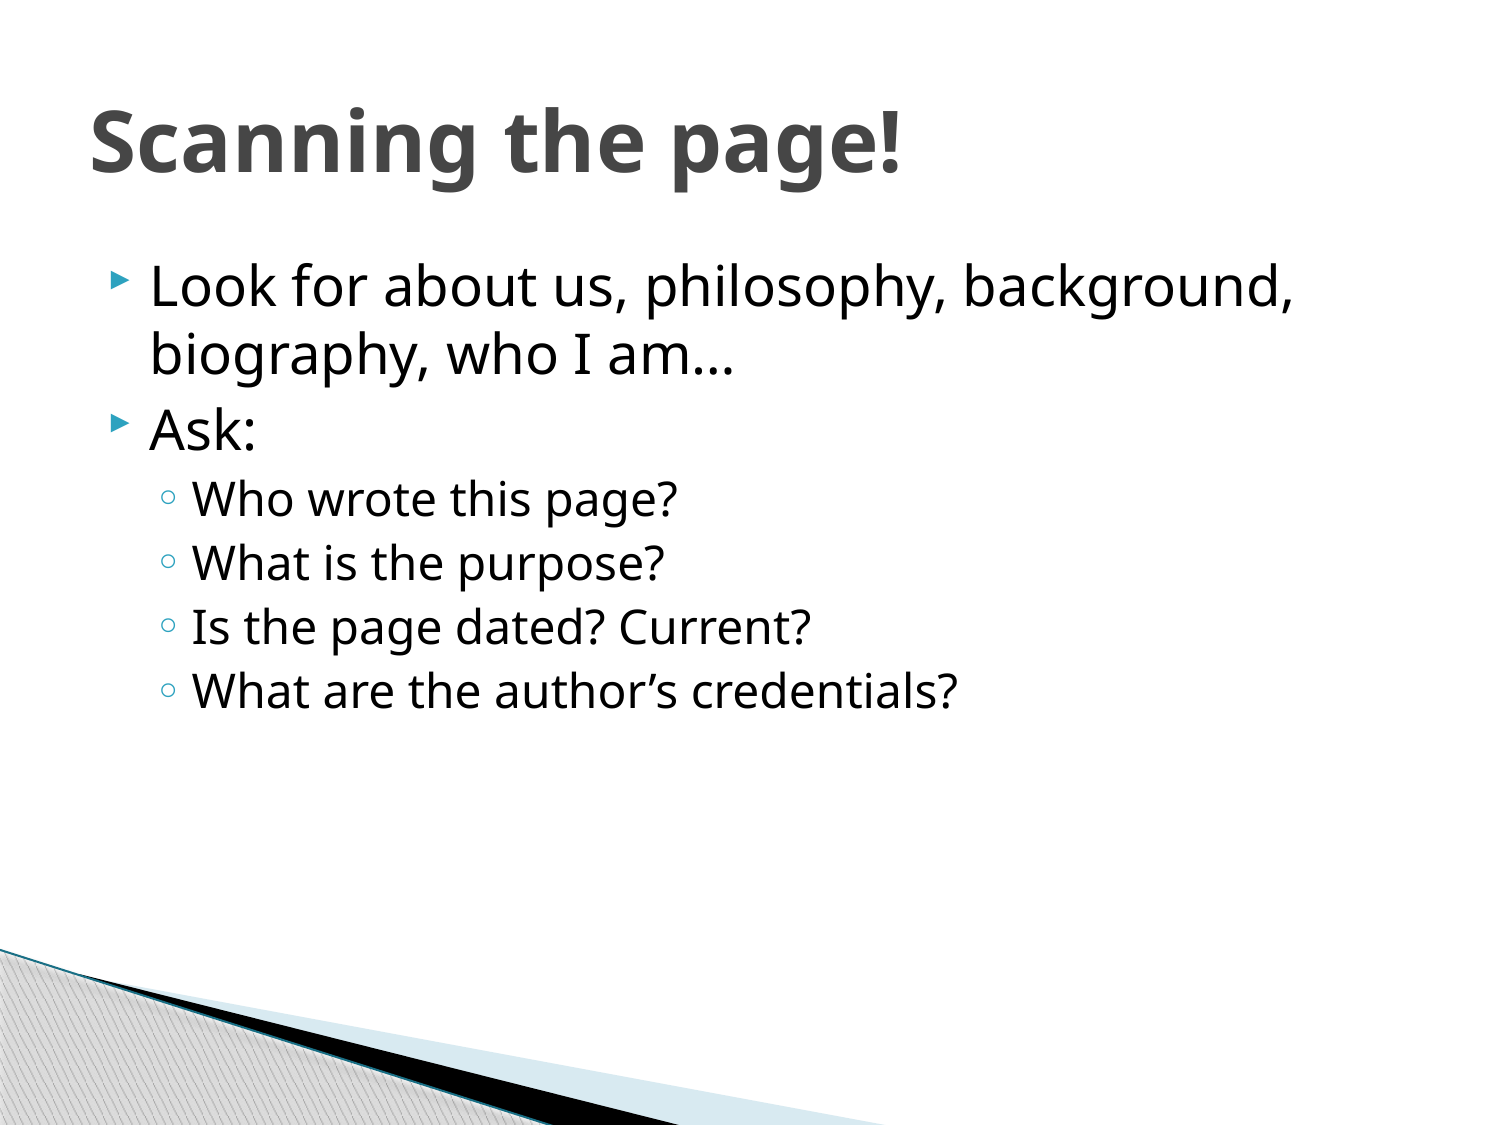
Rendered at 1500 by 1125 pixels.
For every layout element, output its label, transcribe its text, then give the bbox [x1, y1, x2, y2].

title Scanning the page! [75, 45, 1425, 233]
list Look for about us, philosophy, background, biography, who I am… Ask: Who wrote this page? What is the purpose? Is the page dated? Current? What are the author’s credentials? [75, 243, 1425, 986]
